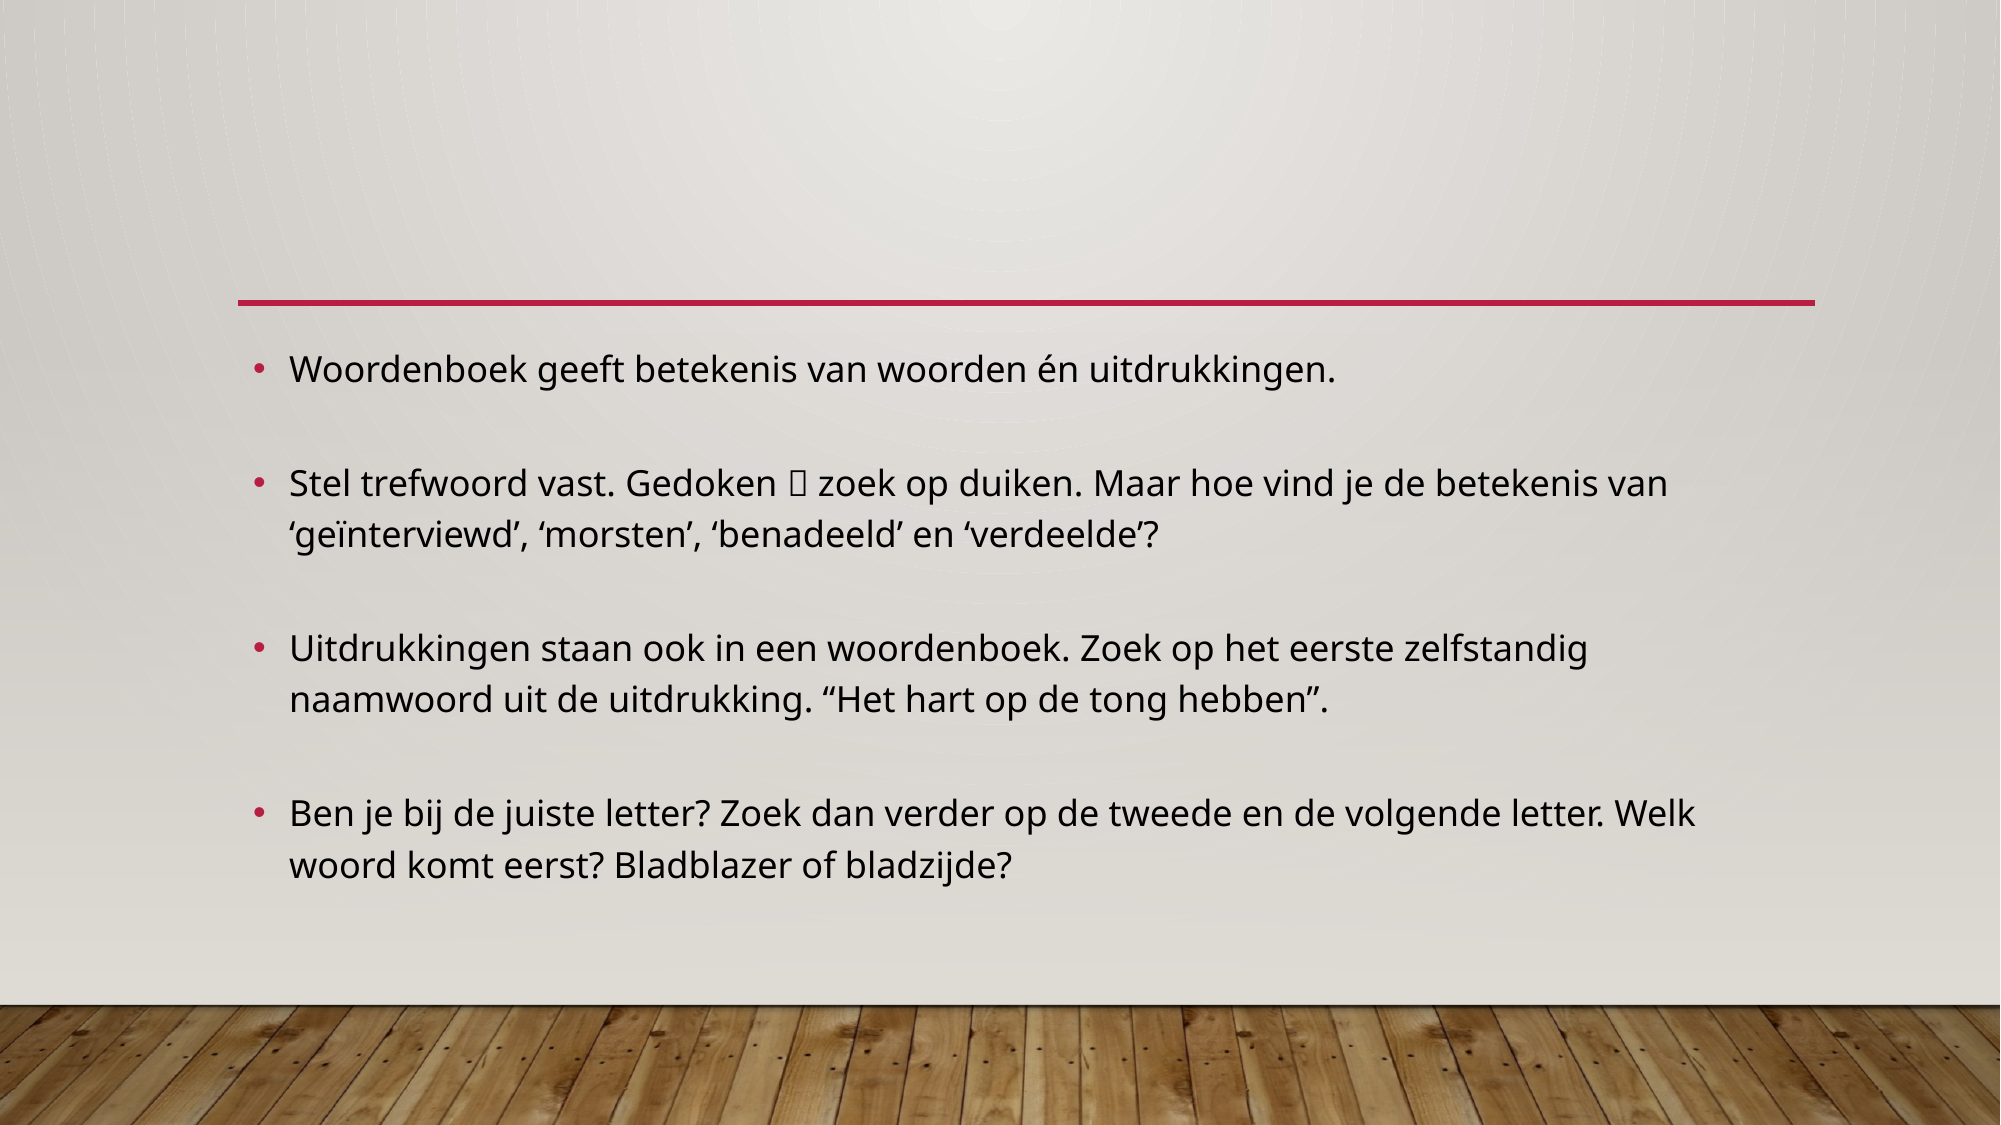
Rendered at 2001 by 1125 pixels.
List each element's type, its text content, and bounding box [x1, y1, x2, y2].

picture [0, 1005, 2000, 1125]
list Woordenboek geeft betekenis van woorden én uitdrukkingen. Stel trefwoord vast. Gedoken  zoek op duiken. Maar hoe vind je de betekenis van ‘geïnterviewd’, ‘morsten’, ‘benadeeld’ en ‘verdeelde’? Uitdrukkingen staan ook in een woordenboek. Zoek op het eerste zelfstandig naamwoord uit de uitdrukking. “Het hart op de tong hebben”. Ben je bij de juiste letter? Zoek dan verder op de tweede en de volgende letter. Welk woord komt eerst? Bladblazer of bladzijde? [238, 330, 1814, 897]
